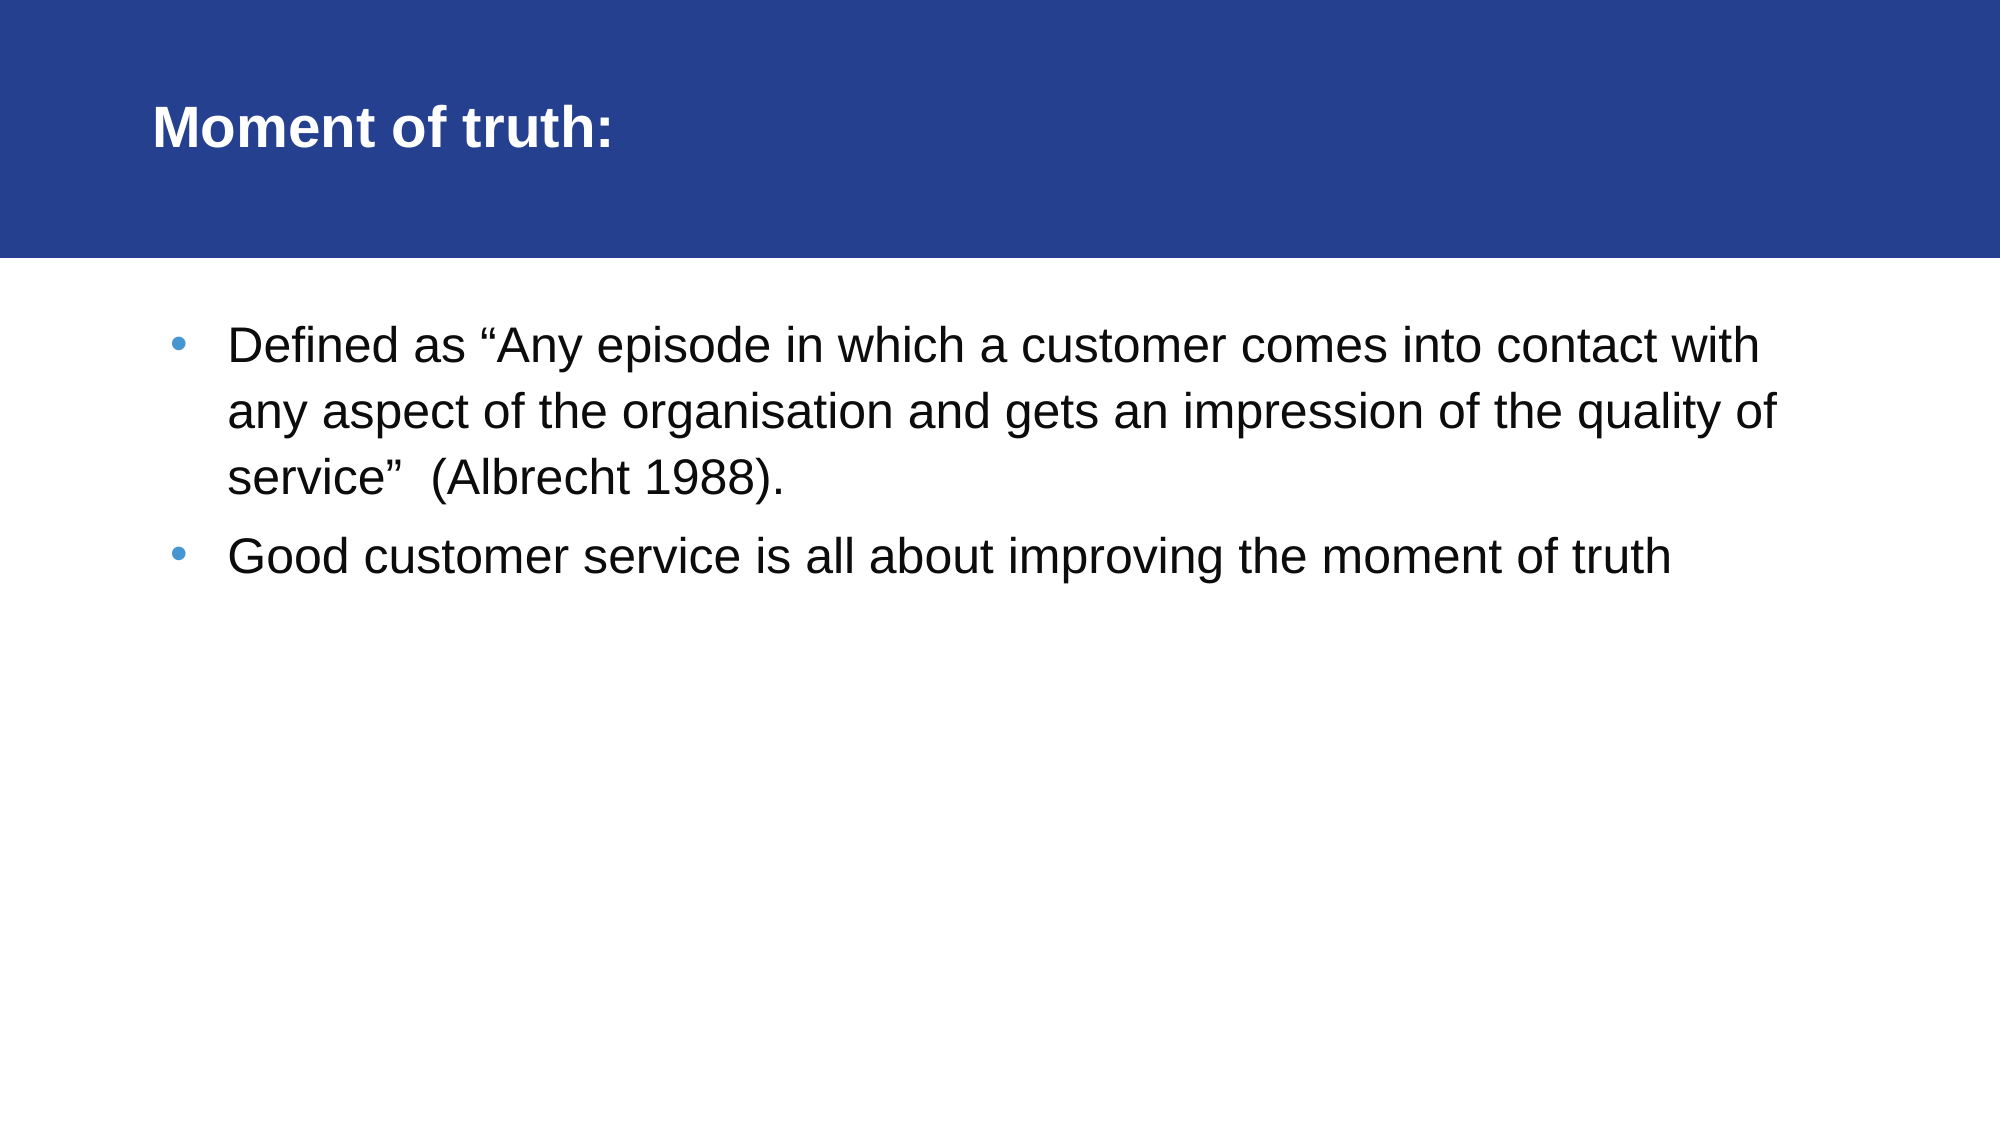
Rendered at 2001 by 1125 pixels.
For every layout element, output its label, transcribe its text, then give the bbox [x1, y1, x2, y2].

title Moment of truth: [137, 20, 1863, 238]
list Defined as “Any episode in which a customer comes into contact with any aspect of the organisation and gets an impression of the quality of service” (Albrecht 1988). Good customer service is all about improving the moment of truth [137, 299, 1863, 1025]
